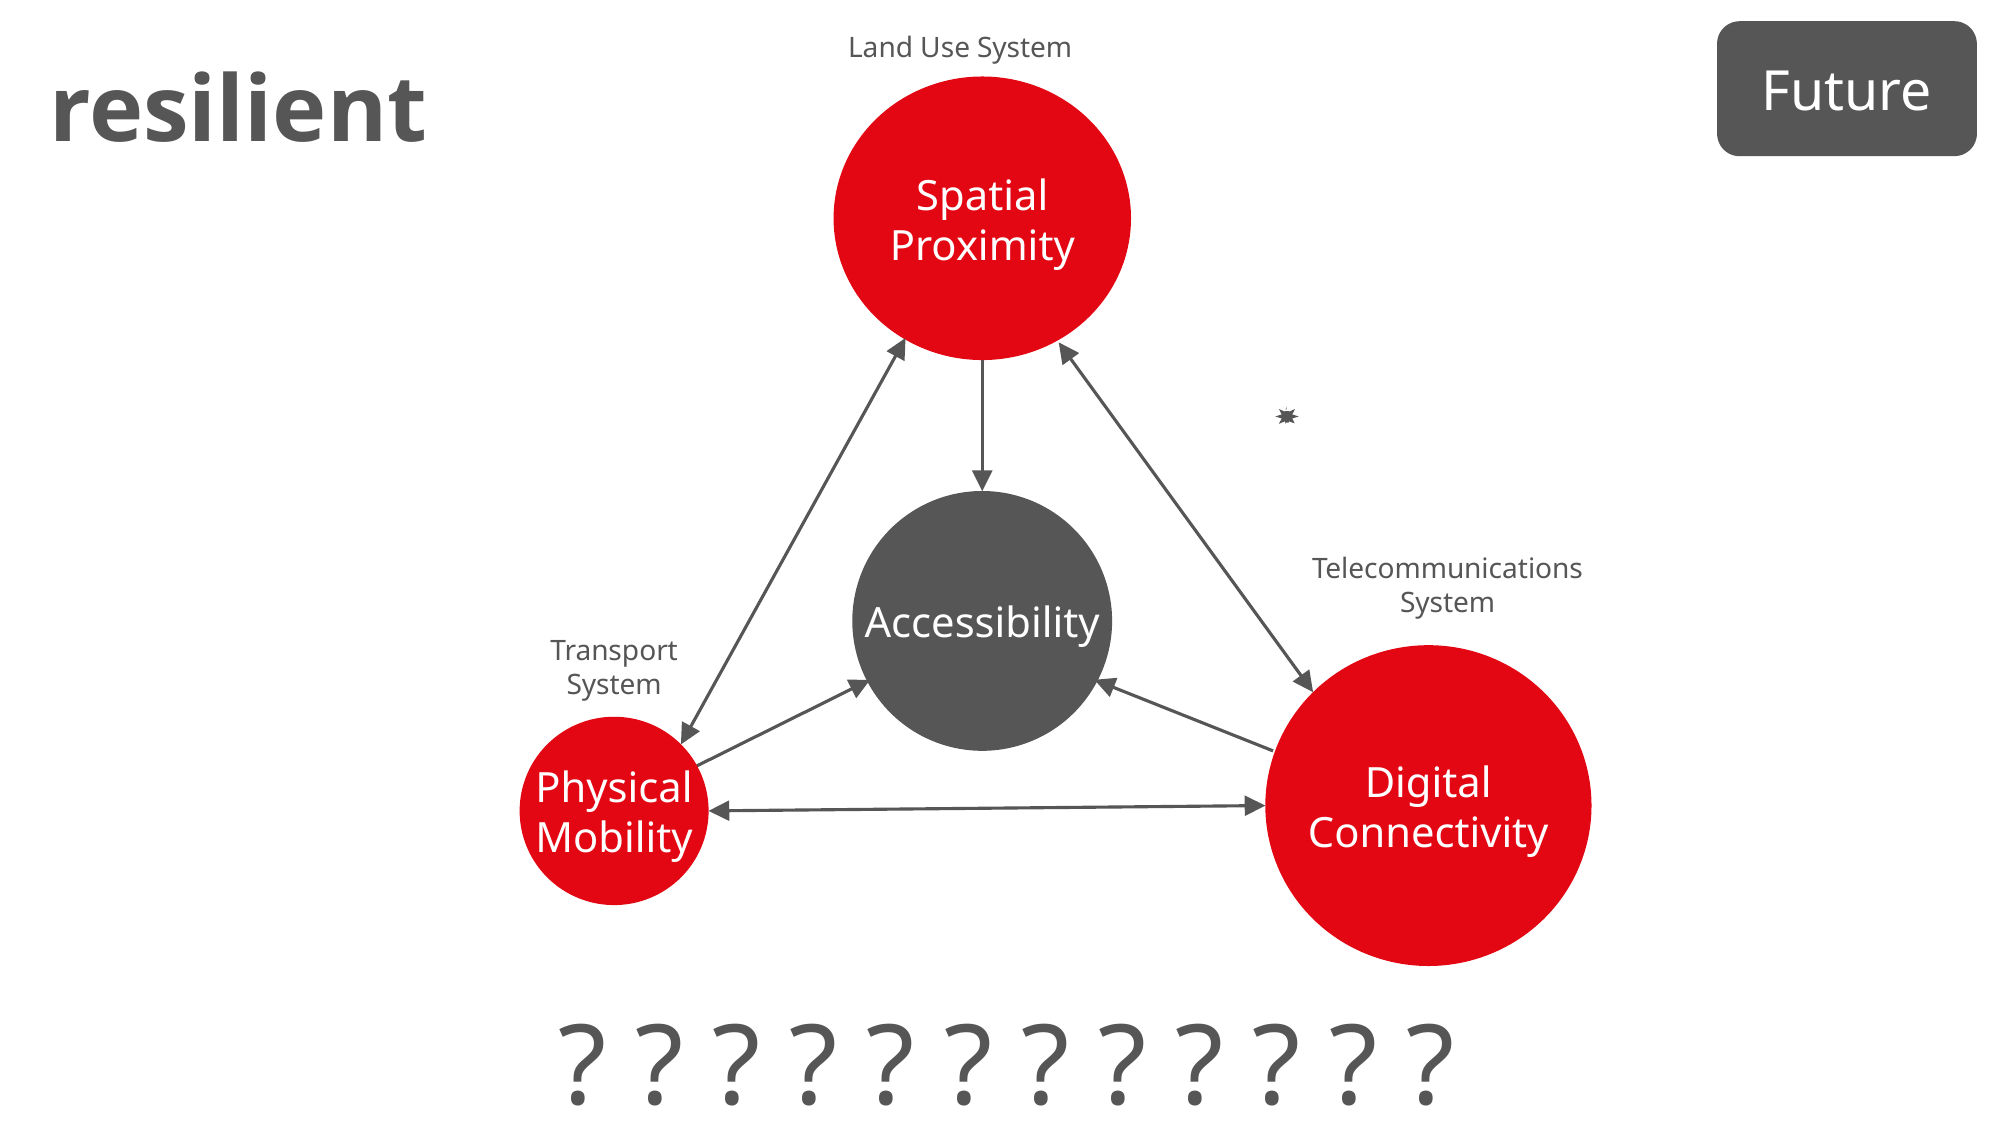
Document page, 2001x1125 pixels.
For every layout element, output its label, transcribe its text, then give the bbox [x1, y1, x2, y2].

text_box resilient [34, 42, 442, 168]
text_box Future [1716, 20, 1978, 158]
text_box Accessibility [906, 489, 1092, 752]
text_box Telecommunications System [1314, 543, 1599, 626]
text_box Digital Connectivity [1264, 644, 1593, 968]
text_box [708, 805, 1266, 811]
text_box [680, 338, 906, 745]
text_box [1094, 693, 1274, 751]
text_box Spatial Proximity [832, 75, 1133, 362]
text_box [1058, 342, 1314, 693]
text_box Physical Mobility [518, 715, 710, 907]
text_box Land Use System [833, 21, 1088, 71]
text_box Transport System [535, 625, 680, 708]
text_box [696, 745, 871, 767]
text_box ? ? ? ? ? ? ? ? ? ? ? ? [543, 985, 1501, 1125]
